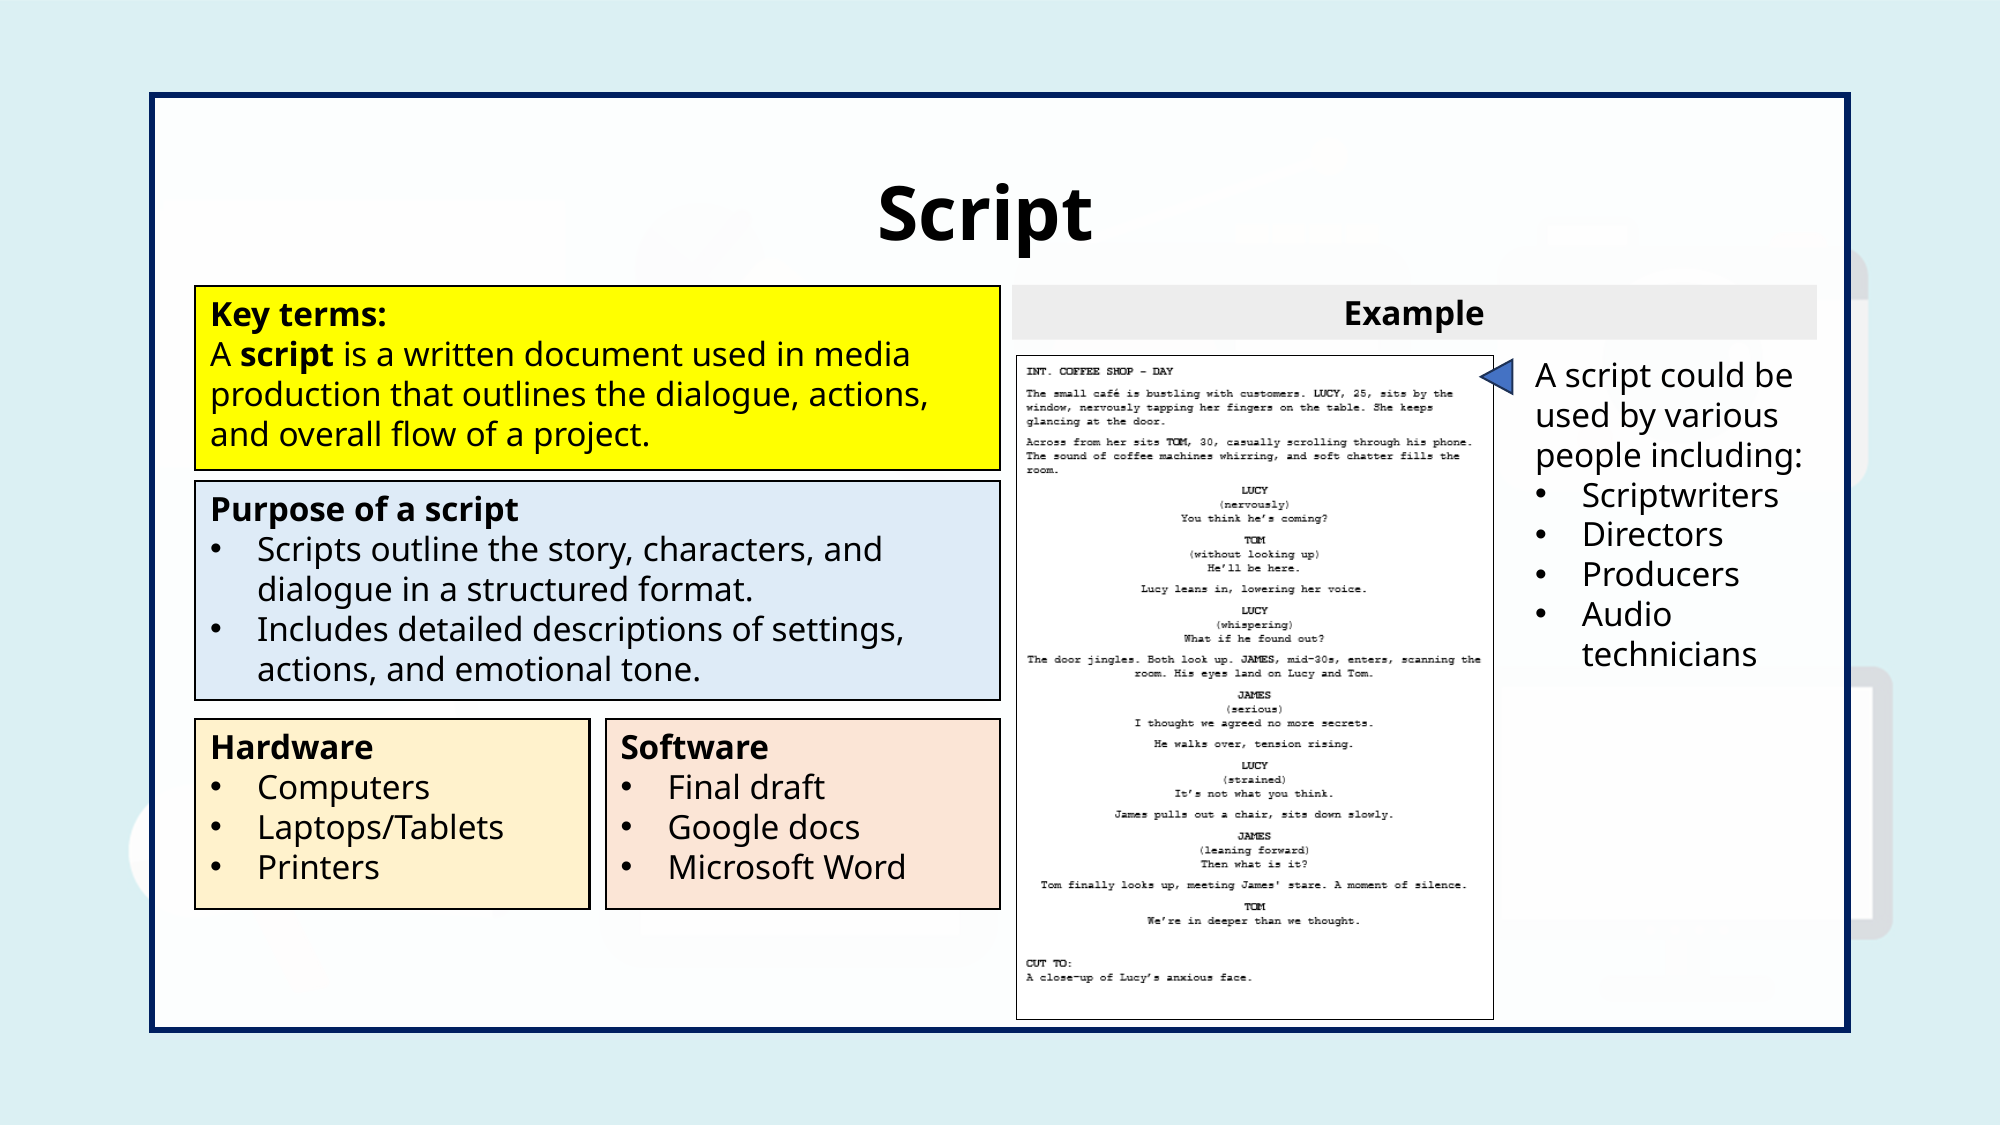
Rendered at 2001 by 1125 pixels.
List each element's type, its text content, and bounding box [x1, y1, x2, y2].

text_box Software Final draft Google docs Microsoft Word [605, 718, 1001, 910]
text_box Hardware Computers Laptops/Tablets Printers [194, 718, 591, 910]
text_box Purpose of a script Scripts outline the story, characters, and dialogue in a structured format. Includes detailed descriptions of settings, actions, and emotional tone. [194, 480, 1001, 701]
text_box A script could be used by various people including: Scriptwriters Directors Producers Audio technicians [1520, 346, 1848, 721]
text_box Key terms: A script is a written document used in media production that outlines the dialogue, actions, and overall flow of a project. [194, 285, 1001, 471]
text_box Script [195, 158, 1776, 264]
text_box [151, 94, 1849, 1031]
text_box [1494, 358, 1514, 396]
text_box Example [1012, 284, 1817, 340]
picture [1016, 354, 1494, 1020]
